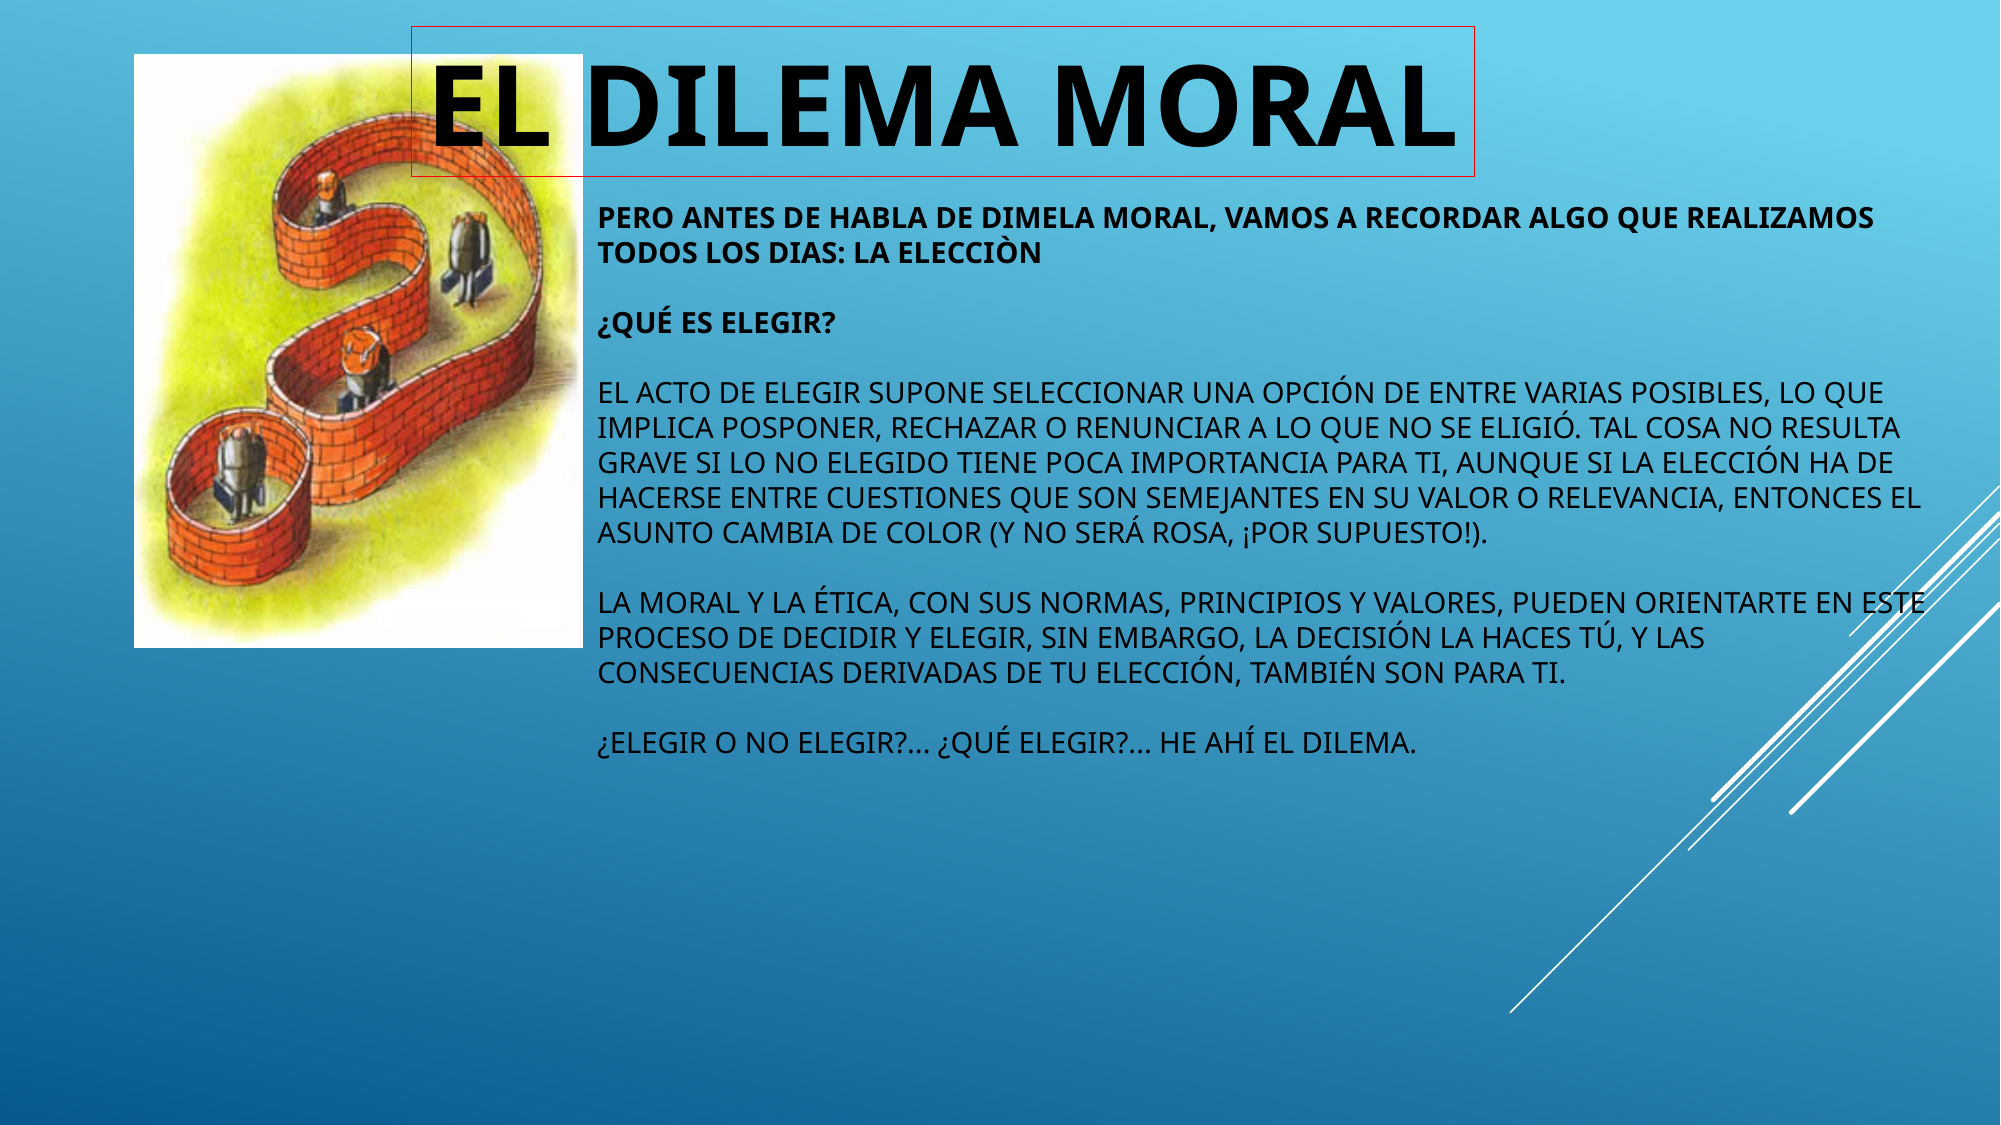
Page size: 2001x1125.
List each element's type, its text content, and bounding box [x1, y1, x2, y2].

text_box EL DILEMA MORAL [411, 26, 1475, 177]
title PERO ANTES DE HABLA DE DIMELA MORAL, VAMOS A RECORDAR ALGO QUE REALIZAMOS TODOS LOS DIAS: LA ELECCIÒN ¿Qué es elegir? El acto de elegir supone seleccionar una opción de entre varias posibles, lo que implica posponer, rechazar o renunciar a lo que no se eligió. Tal cosa no resulta grave si lo no elegido tiene poca importancia para ti, aunque si la elección ha de hacerse entre cuestiones que son semejantes en su valor o relevancia, entonces el asunto cambia de color (y no será rosa, ¡por supuesto!). La moral y la ética, con sus normas, principios y valores, pueden orientarte en este proceso de decidir y elegir, sin embargo, la decisión la haces tú, y las consecuencias derivadas de tu elección, también son para ti. ¿Elegir o no elegir?... ¿Qué elegir?... He ahí el dilema. [582, 192, 1950, 767]
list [134, 54, 583, 648]
